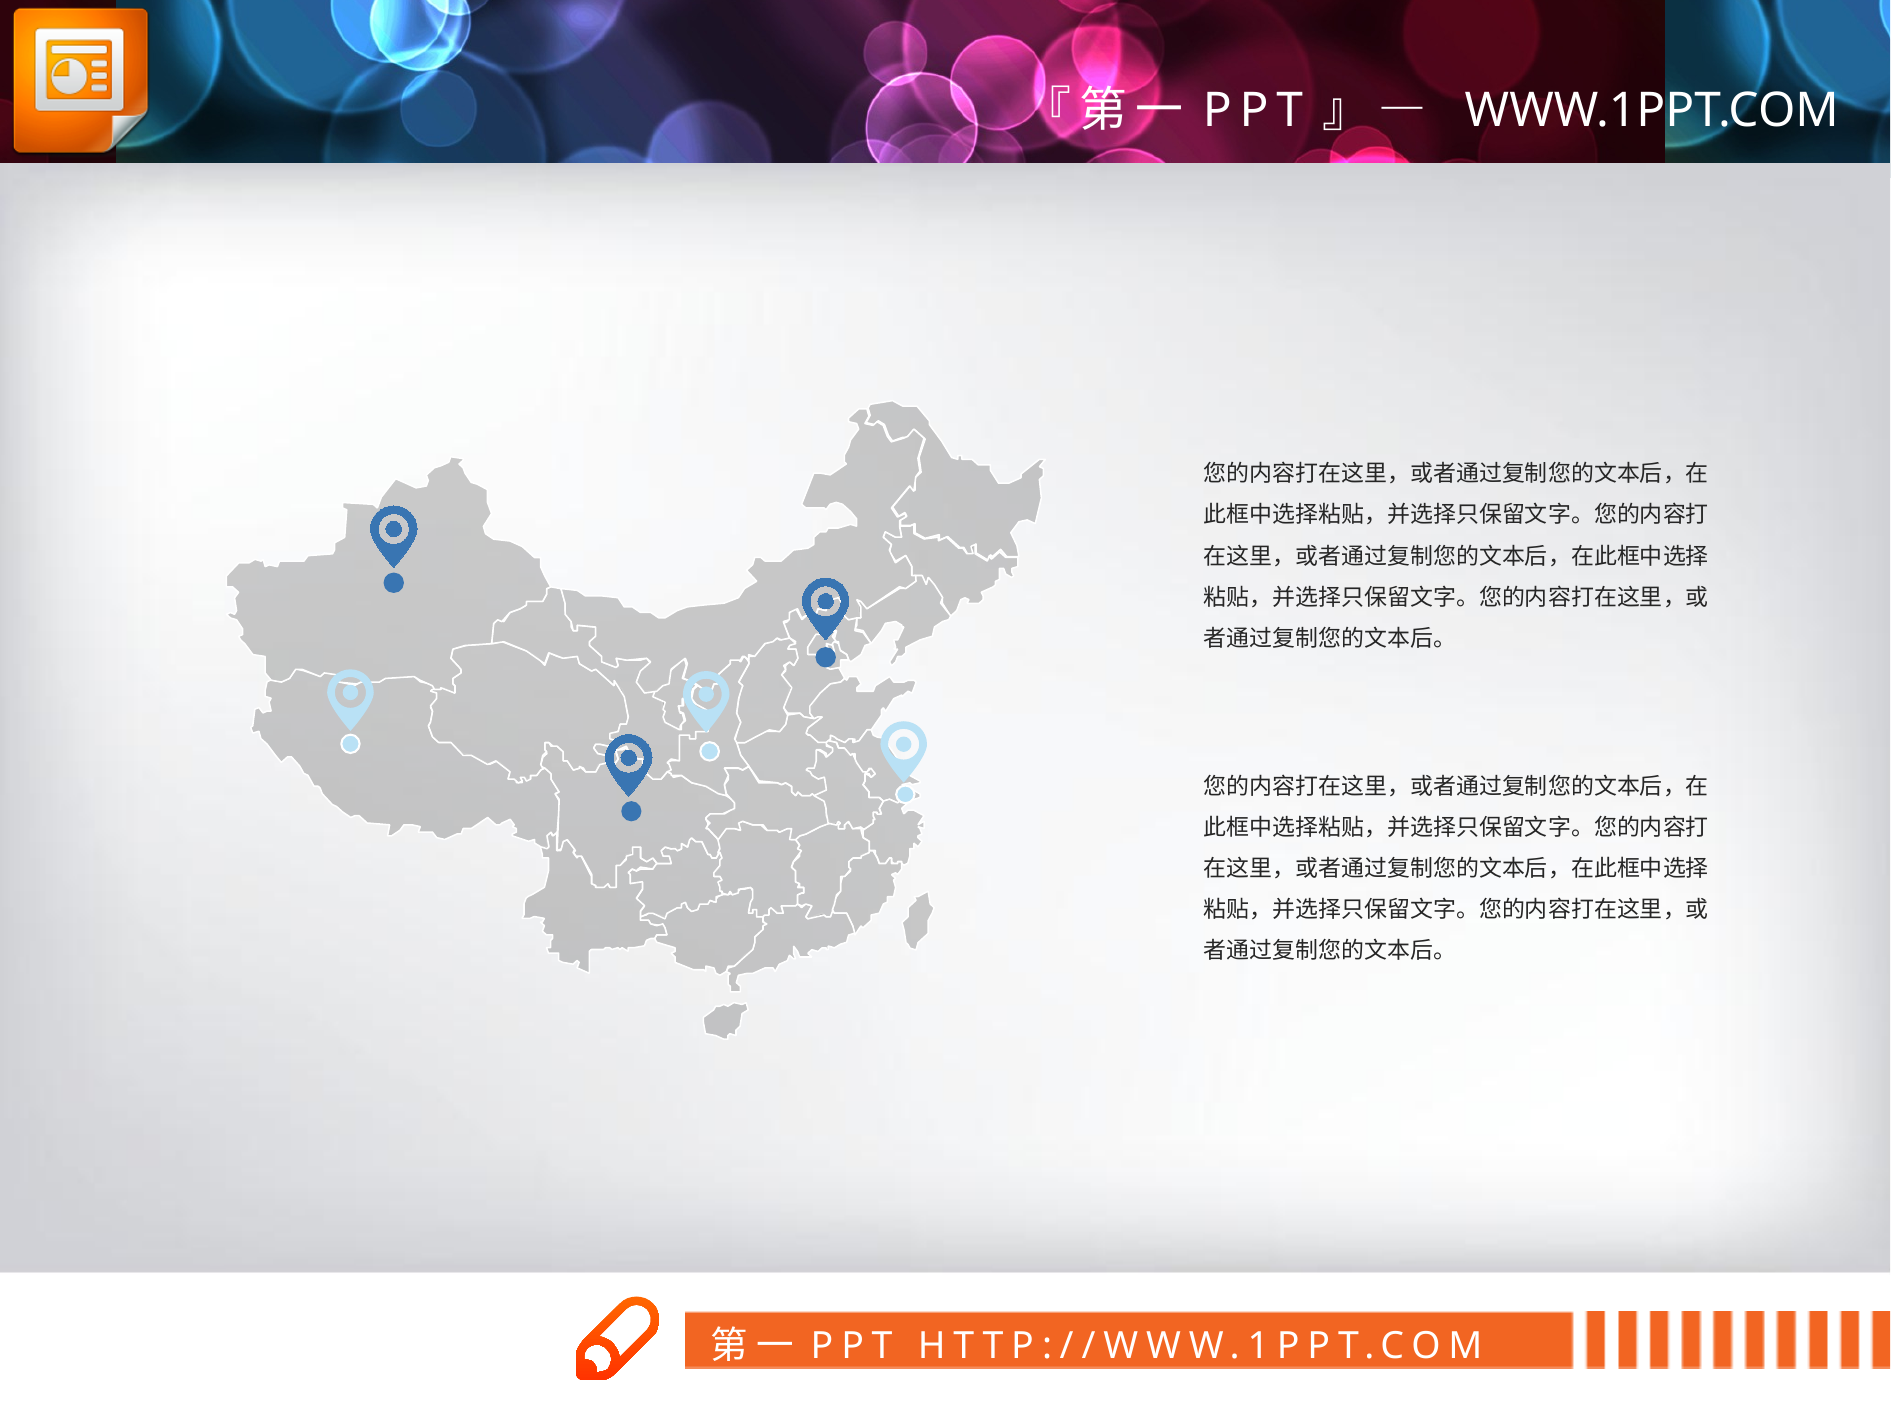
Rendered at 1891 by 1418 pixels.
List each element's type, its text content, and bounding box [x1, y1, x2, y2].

text_box 您的内容打在这里，或者通过复制您的文本后，在此框中选择粘贴，并选择只保留文字。您的内容打在这里，或者通过复制您的文本后，在此框中选择粘贴，并选择只保留文字。您的内容打在这里，或者通过复制您的文本后。 [1184, 748, 1743, 973]
picture [685, 1311, 1891, 1369]
text_box 您的内容打在这里，或者通过复制您的文本后，在此框中选择粘贴，并选择只保留文字。您的内容打在这里，或者通过复制您的文本后，在此框中选择粘贴，并选择只保留文字。您的内容打在这里，或者通过复制您的文本后。 [1184, 435, 1743, 661]
picture [0, 0, 1891, 1275]
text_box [226, 400, 1047, 1040]
